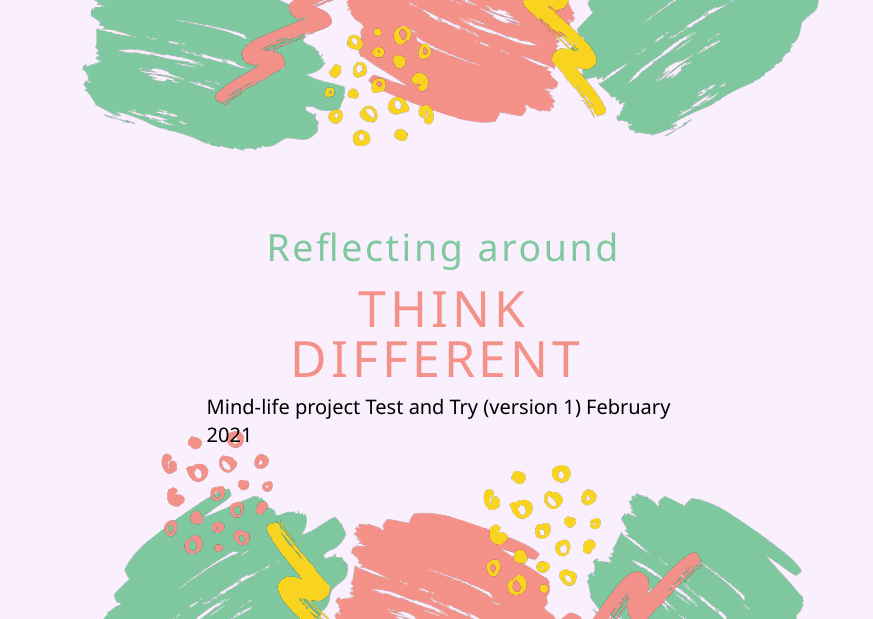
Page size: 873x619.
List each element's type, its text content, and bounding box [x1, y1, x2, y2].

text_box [262, 225, 626, 395]
text_box Mind-life project Test and Try (version 1) February 2021 [206, 390, 688, 448]
picture [80, 431, 862, 619]
picture [70, 0, 852, 165]
